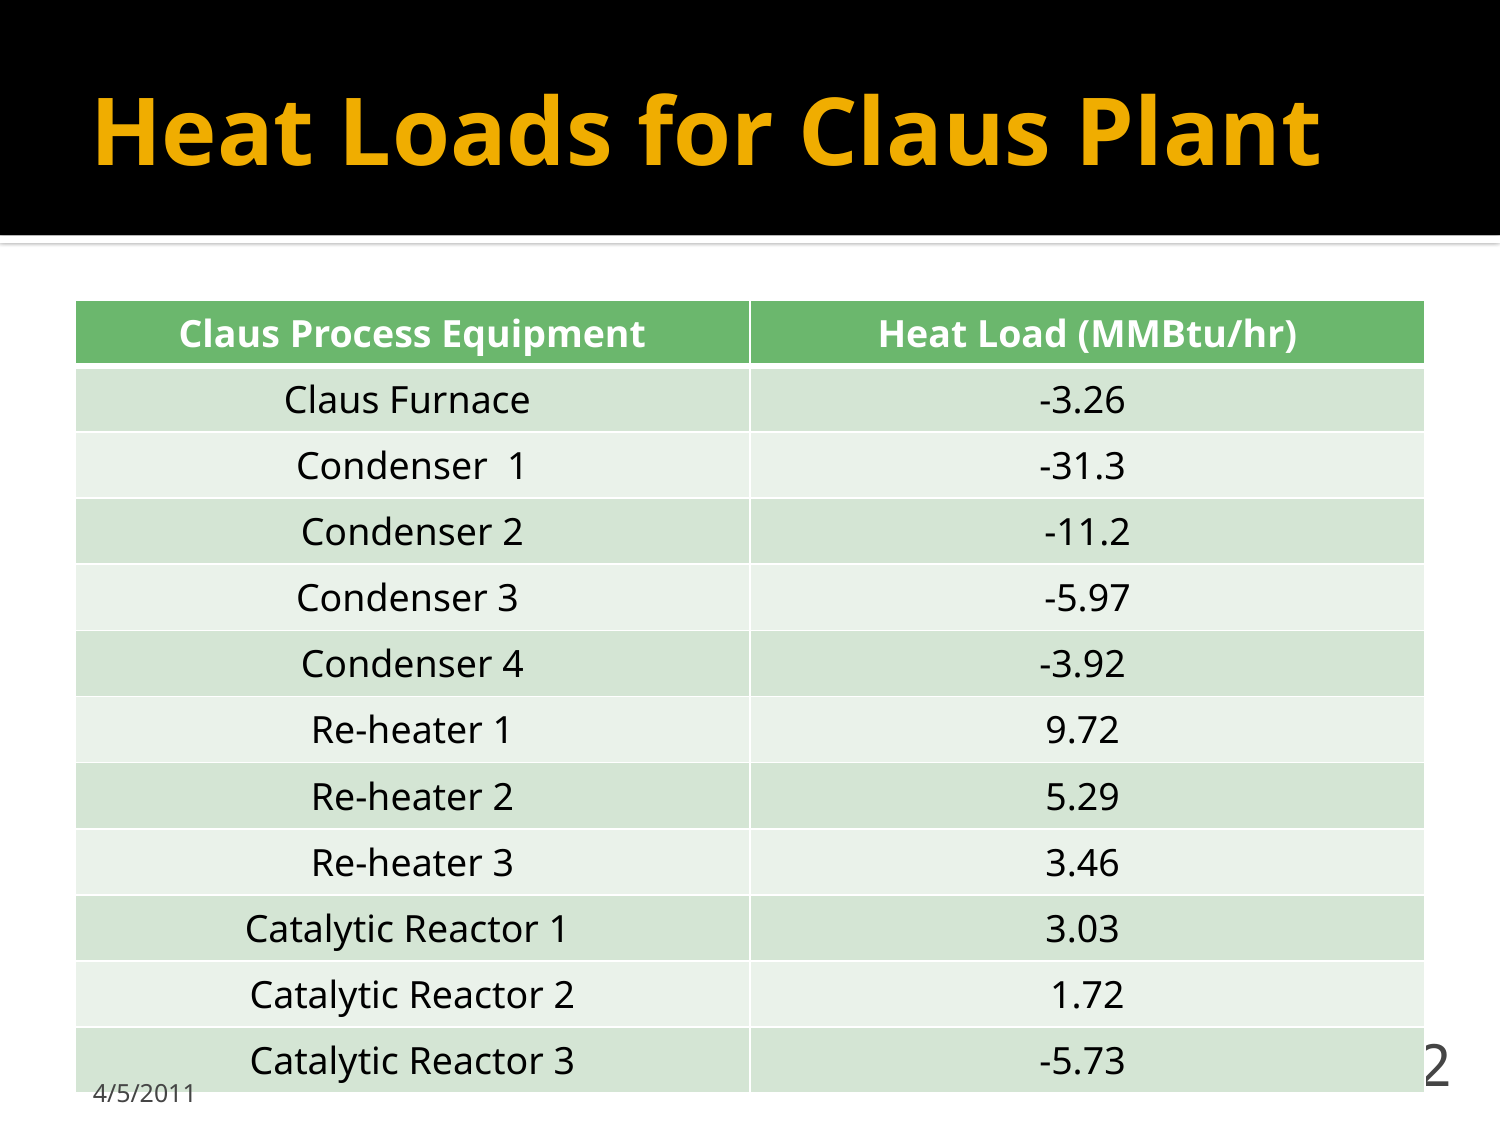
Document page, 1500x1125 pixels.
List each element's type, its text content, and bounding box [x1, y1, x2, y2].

table_cell -5.73 [751, 1028, 1424, 1092]
table_header Claus Process Equipment [76, 301, 749, 363]
table_cell -31.3 [751, 433, 1424, 497]
slide_number 12 [1345, 1062, 1467, 1108]
table_cell -3.26 [751, 369, 1424, 431]
table_cell Catalytic Reactor 2 [76, 962, 749, 1026]
table_cell Catalytic Reactor 3 [76, 1028, 749, 1092]
table_cell Re-heater 3 [76, 830, 749, 894]
table_cell Re-heater 2 [76, 763, 749, 828]
table_cell Re-heater 1 [76, 697, 749, 762]
table_cell Condenser 4 [76, 631, 749, 696]
table_cell Condenser 2 [76, 499, 749, 563]
table_cell 5.29 [751, 763, 1424, 828]
table_cell 3.03 [751, 896, 1424, 960]
table_cell Claus Furnace [76, 369, 749, 431]
table_header Heat Load (MMBtu/hr) [751, 301, 1424, 363]
table_cell Condenser 1 [76, 433, 749, 497]
table_cell -3.92 [751, 631, 1424, 696]
title Heat Loads for Claus Plant [75, 25, 1425, 231]
table_cell 9.72 [751, 697, 1424, 762]
table_cell -5.97 [751, 565, 1424, 630]
table_cell 1.72 [751, 962, 1424, 1026]
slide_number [75, 1062, 425, 1108]
table_cell 3.46 [751, 830, 1424, 894]
table_cell Catalytic Reactor 1 [76, 896, 749, 960]
table_cell -11.2 [751, 499, 1424, 563]
table_cell Condenser 3 [76, 565, 749, 630]
